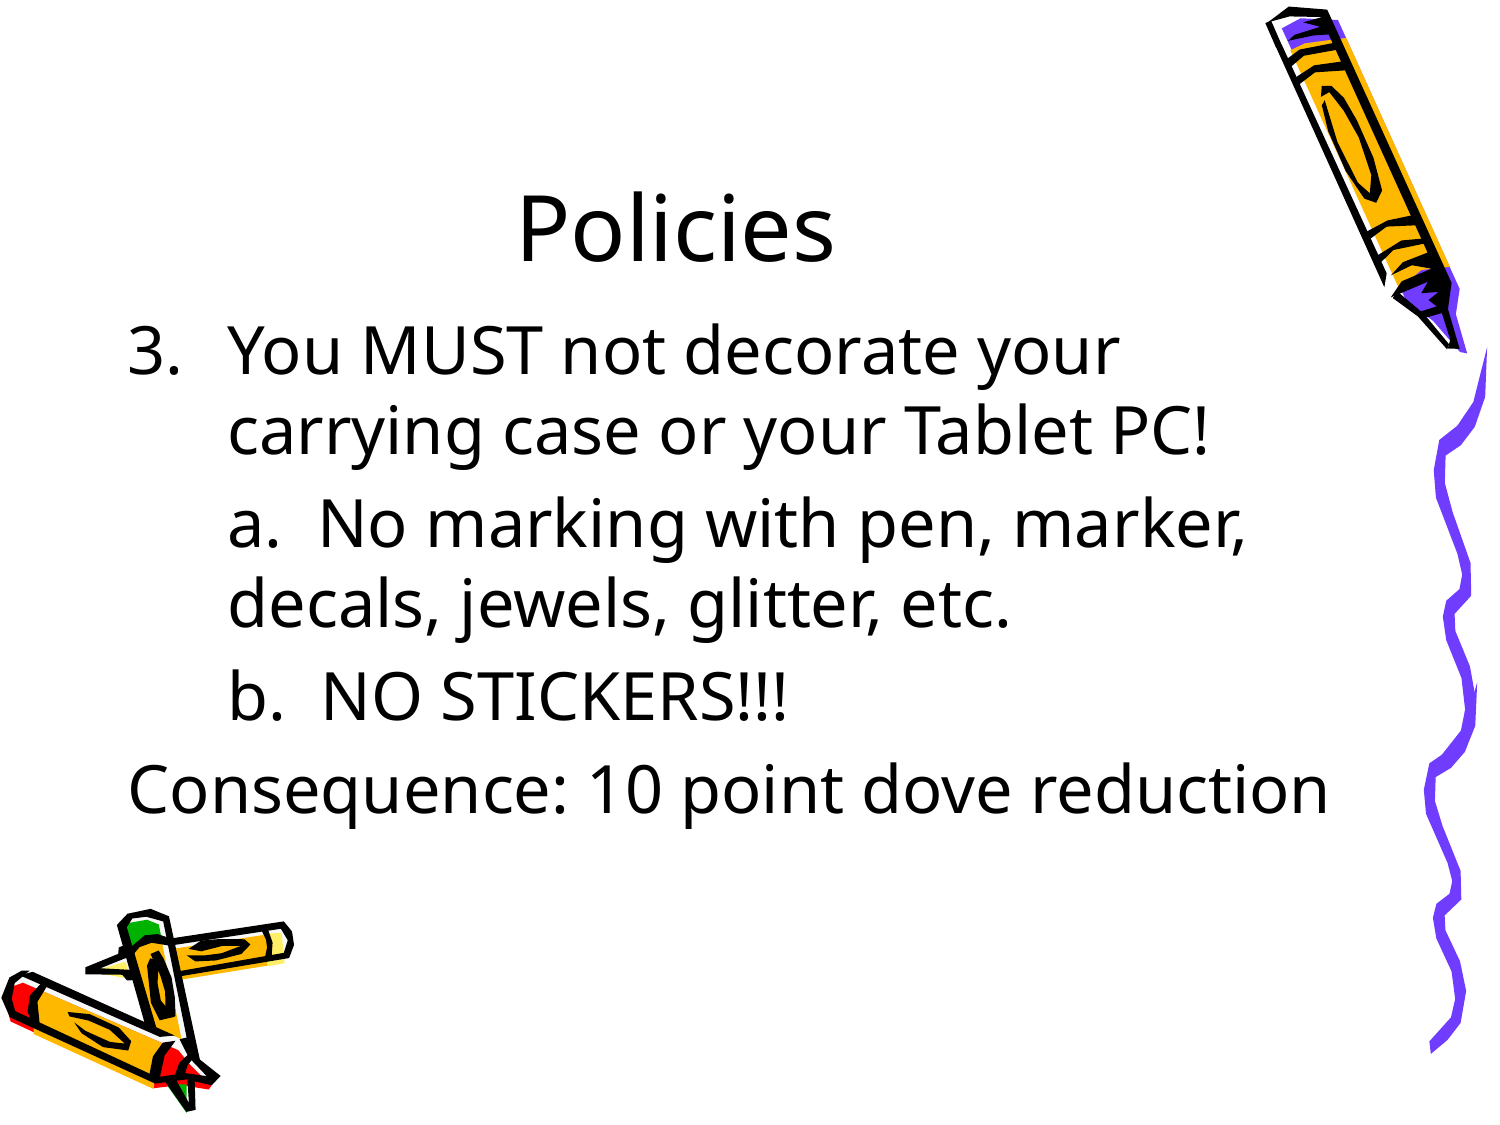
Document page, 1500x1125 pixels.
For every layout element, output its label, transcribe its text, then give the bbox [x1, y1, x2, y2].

list You MUST not decorate your carrying case or your Tablet PC! a. No marking with pen, marker, decals, jewels, glitter, etc. b. NO STICKERS!!! Consequence: 10 point dove reduction [112, 299, 1376, 901]
title Policies [112, 24, 1240, 288]
